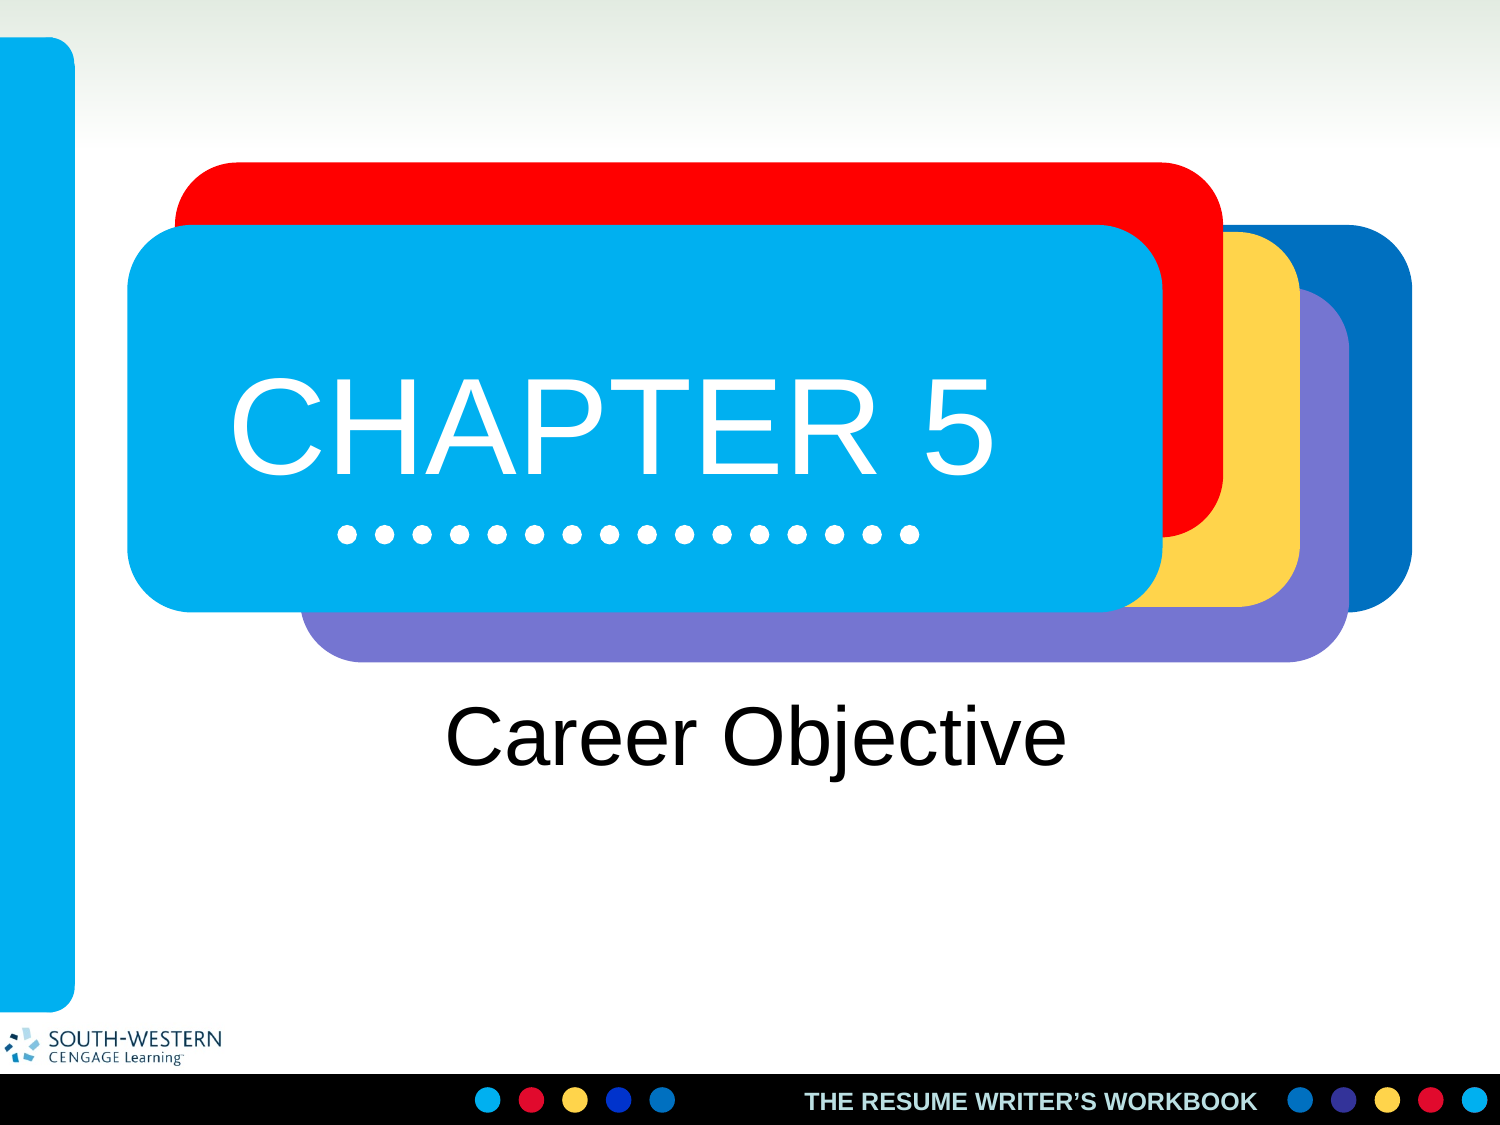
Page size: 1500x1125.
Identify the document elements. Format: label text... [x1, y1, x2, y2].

picture [0, 1022, 225, 1073]
subtitle Career Objective [287, 674, 1251, 963]
title CHAPTER 5 [206, 226, 1131, 613]
